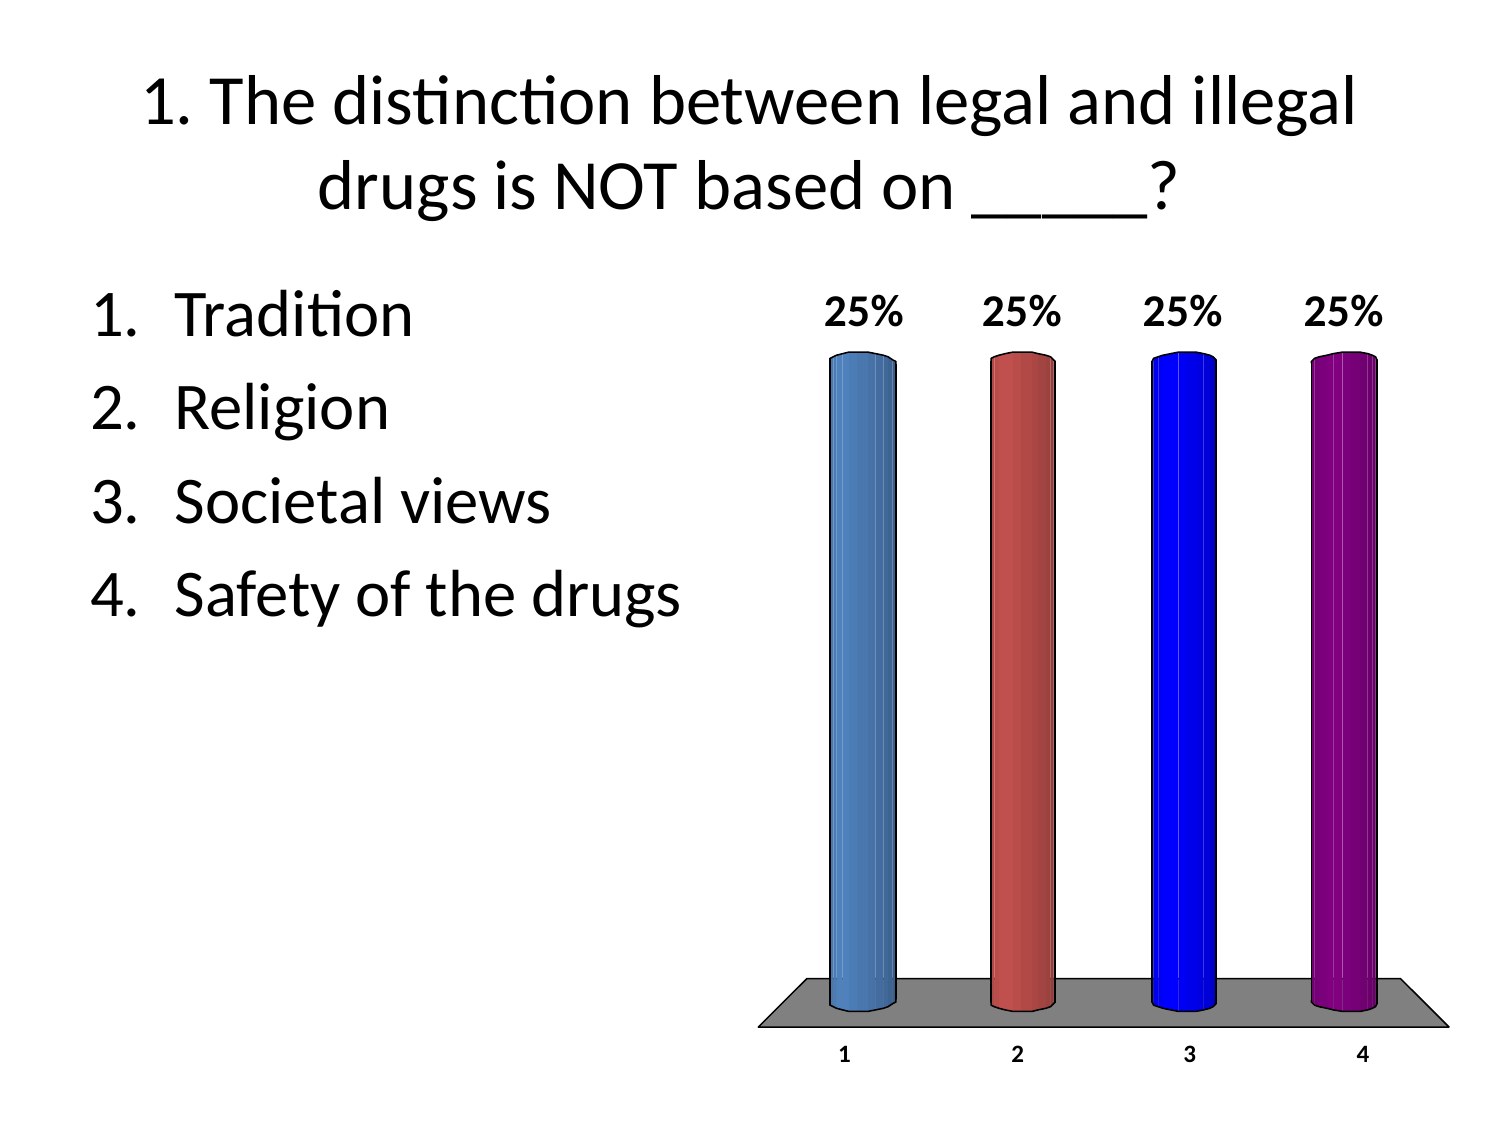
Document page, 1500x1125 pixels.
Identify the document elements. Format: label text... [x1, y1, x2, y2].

title 1. The distinction between legal and illegal drugs is NOT based on _____? [75, 45, 1425, 233]
list Tradition Religion Societal views Safety of the drugs [75, 262, 750, 1005]
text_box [739, 270, 1490, 1115]
